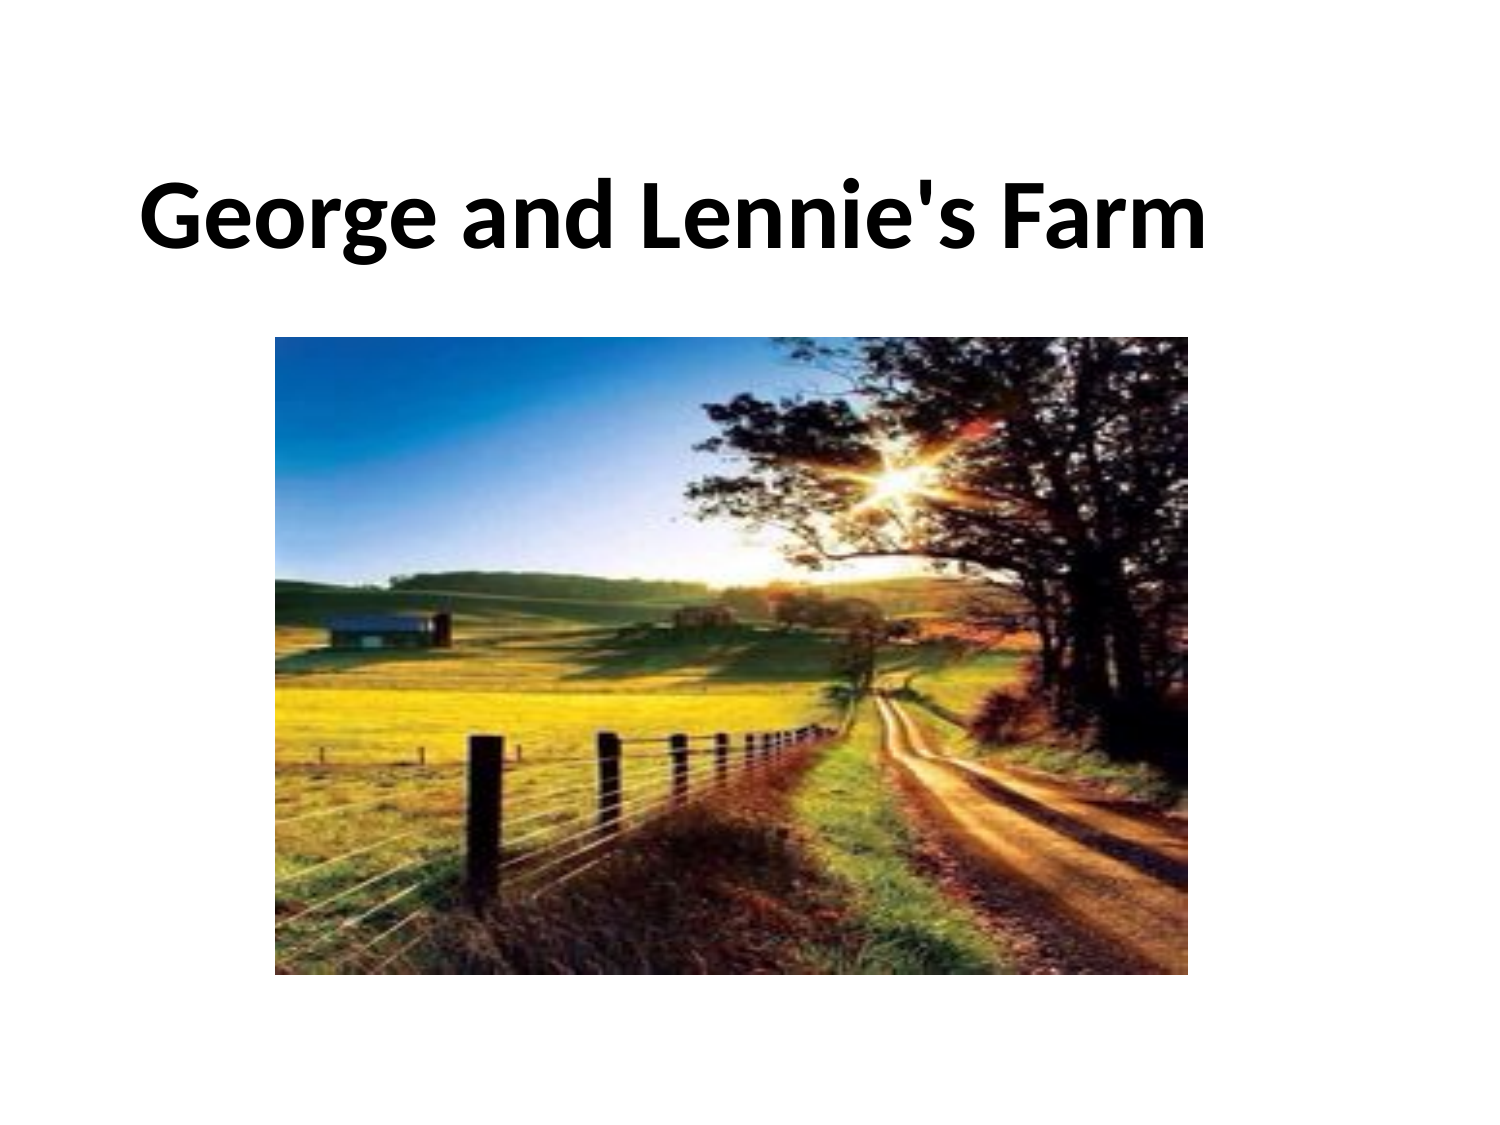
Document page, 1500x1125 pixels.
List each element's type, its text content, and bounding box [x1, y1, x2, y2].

text_box George and Lennie's Farm [125, 141, 1375, 637]
picture [274, 337, 1188, 976]
